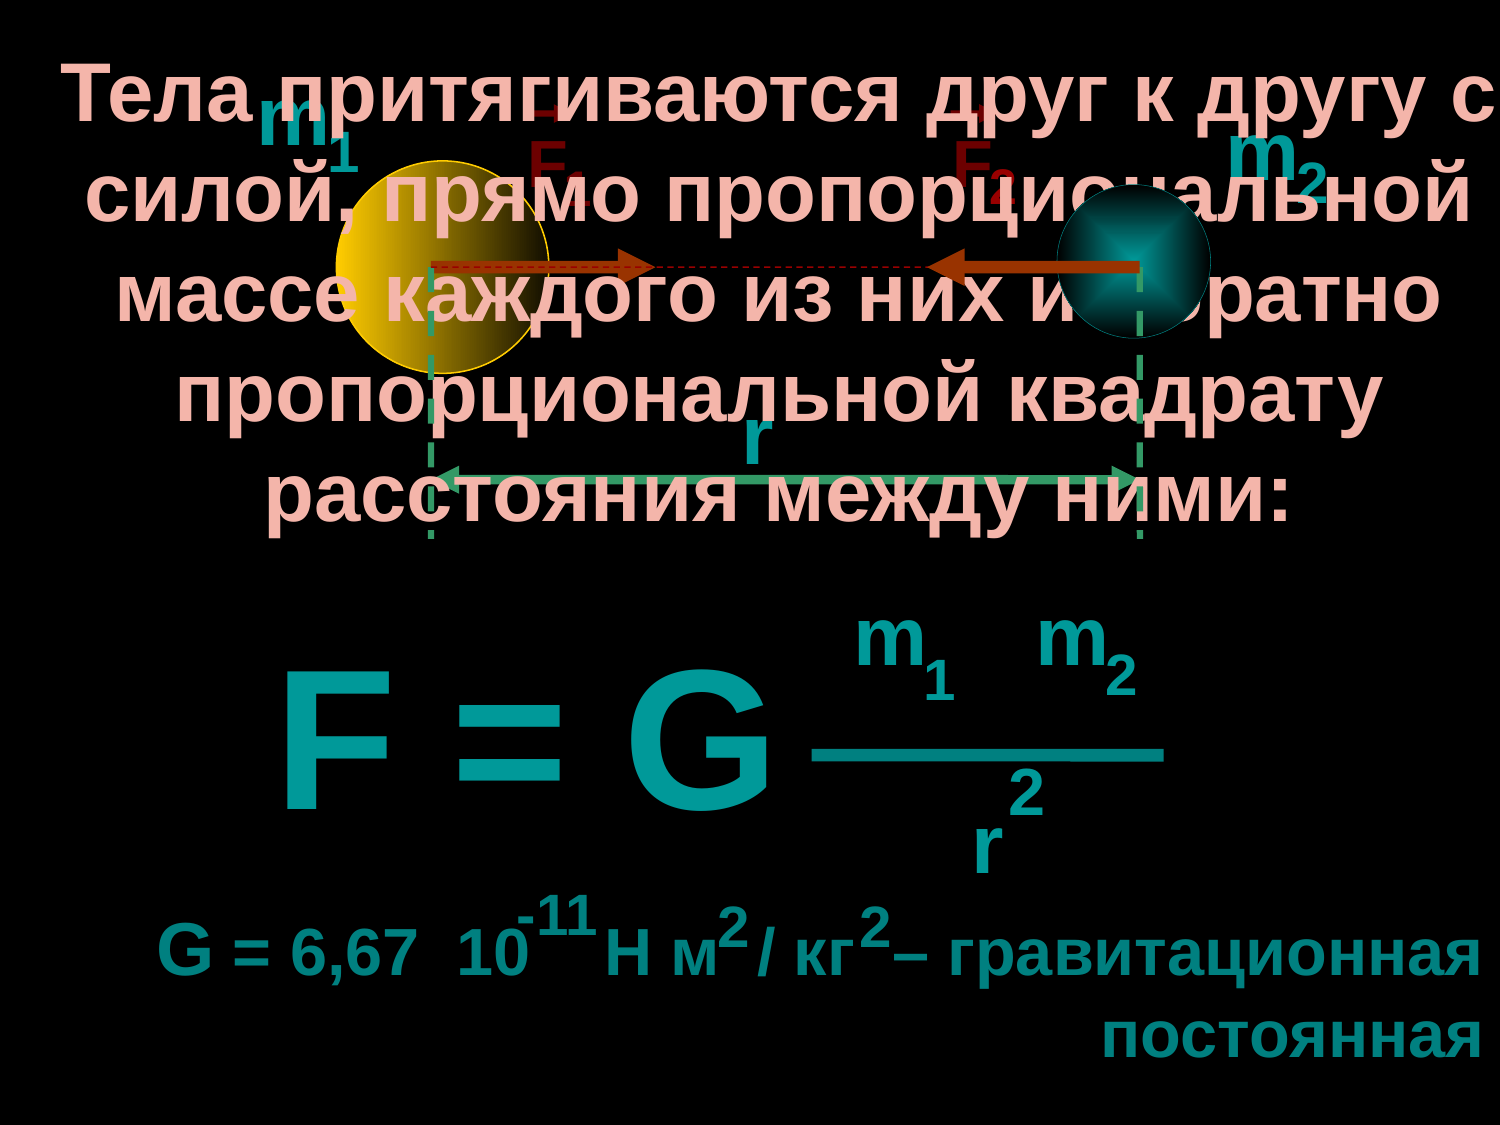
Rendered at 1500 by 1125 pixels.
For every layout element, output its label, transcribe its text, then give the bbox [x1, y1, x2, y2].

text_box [64, 869, 1500, 1079]
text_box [926, 113, 1034, 223]
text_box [1210, 89, 1330, 223]
text_box Тела притягиваются друг к другу с силой, прямо пропорциональной массе каждого из них и обратно пропорциональной квадрату расстояния между ними: [29, 31, 1500, 546]
text_box [1056, 184, 1211, 339]
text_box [241, 573, 1164, 867]
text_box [501, 113, 597, 225]
text_box [927, 261, 1140, 274]
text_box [241, 54, 361, 192]
